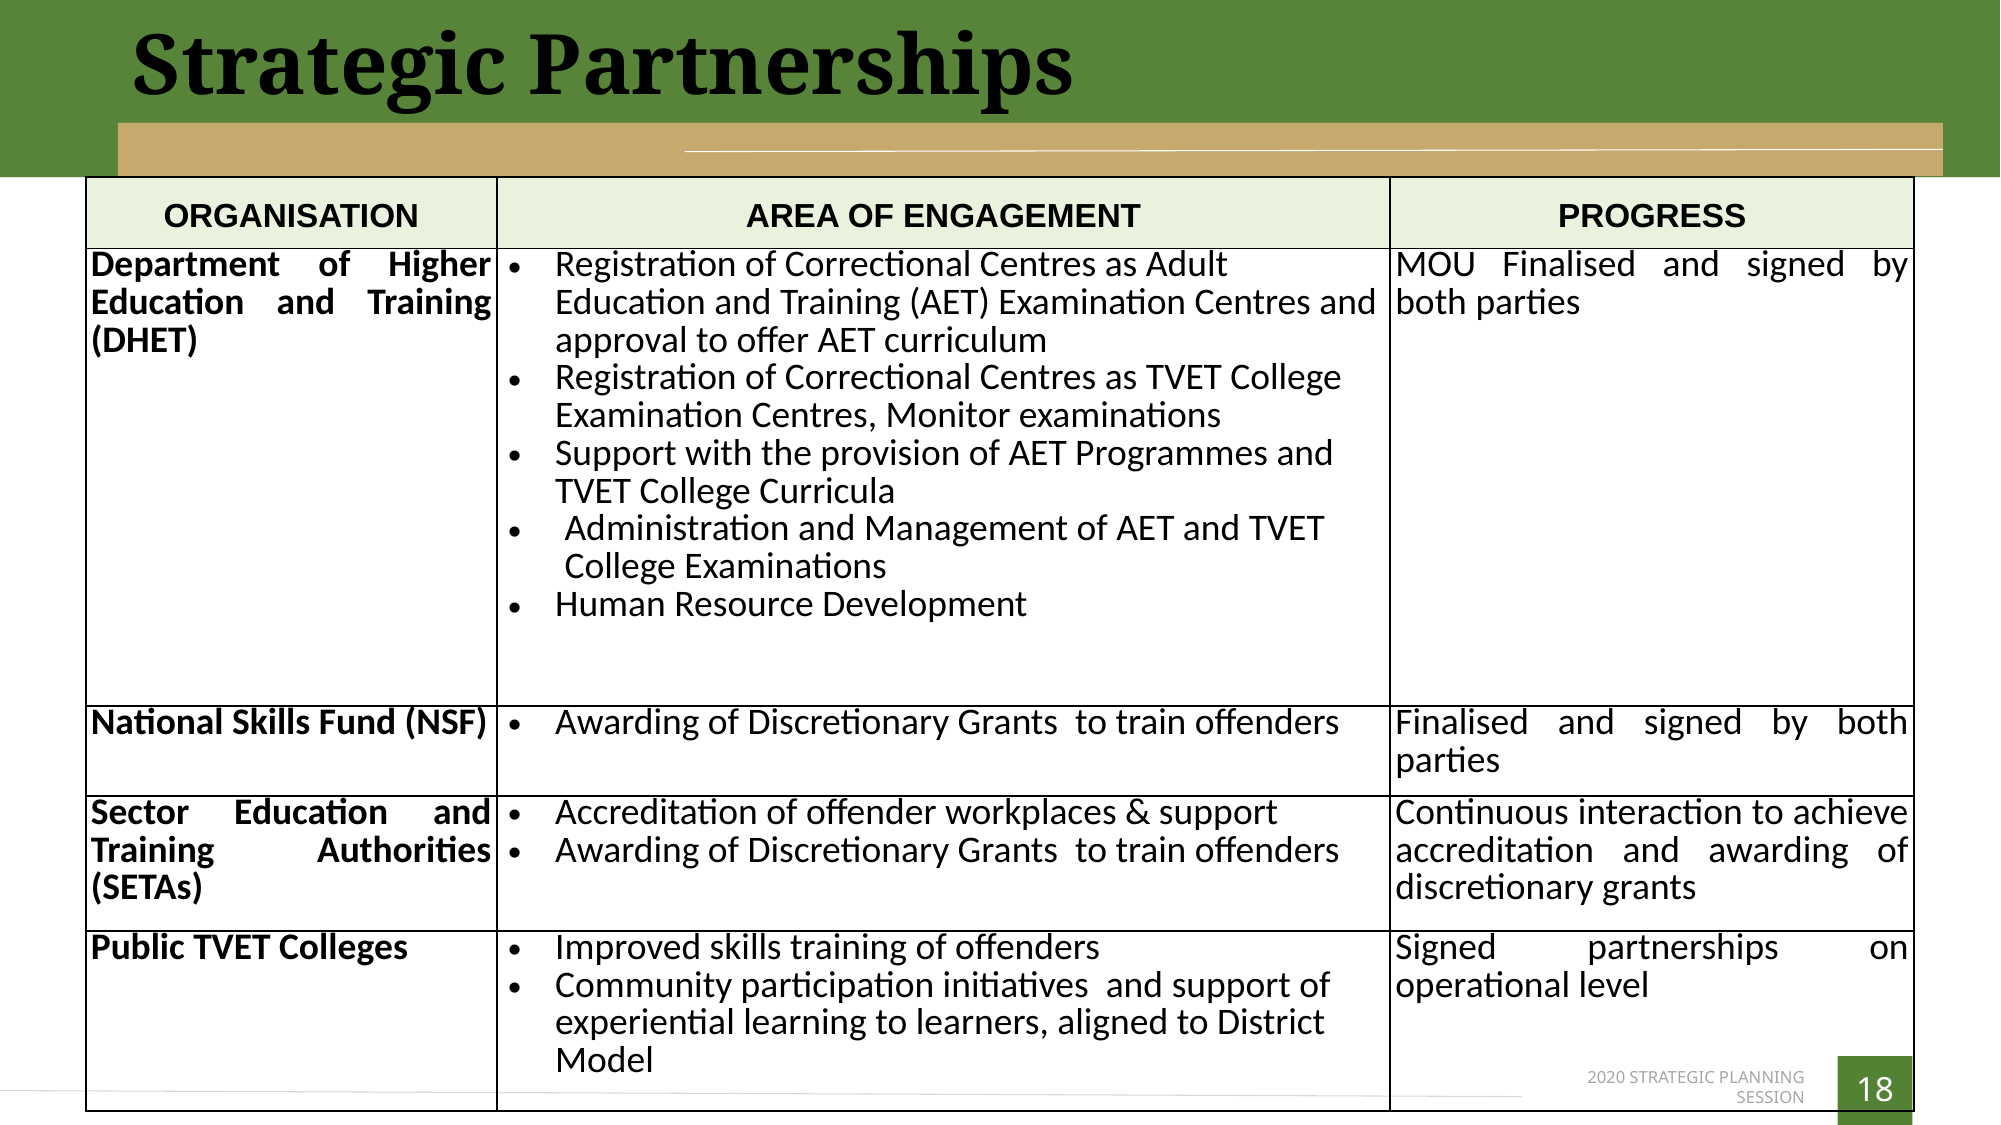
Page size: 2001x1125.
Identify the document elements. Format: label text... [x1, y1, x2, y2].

table_header ORGANISATION [87, 178, 496, 248]
table_cell Registration of Correctional Centres as Adult Education and Training (AET) Examination Centres and approval to offer AET curriculum Registration of Correctional Centres as TVET College Examination Centres, Monitor examinations Support with the provision of AET Programmes and TVET College Curricula Administration and Management of AET and TVET College Examinations Human Resource Development [498, 249, 1389, 705]
table_cell Continuous interaction to achieve accreditation and awarding of discretionary grants [1391, 797, 1913, 930]
text_box [117, 135, 1943, 176]
table_cell MOU Finalised and signed by both parties [1391, 249, 1913, 705]
table_cell Improved skills training of offenders Community participation initiatives and support of experiential learning to learners, aligned to District Model [498, 932, 1389, 1110]
table_cell Awarding of Discretionary Grants to train offenders [498, 707, 1389, 795]
text_box [1915, 135, 2000, 178]
table_cell Finalised and signed by both parties [1391, 707, 1913, 795]
text_box [0, 0, 117, 178]
table_cell Sector Education and Training Authorities (SETAs) [87, 797, 496, 930]
table_cell Signed partnerships on operational level [1391, 932, 1913, 1110]
table_cell Public TVET Colleges [87, 932, 496, 1110]
table_cell National Skills Fund (NSF) [87, 707, 496, 795]
text_box Strategic Partnerships [117, 0, 2000, 135]
table_header PROGRESS [1391, 178, 1913, 248]
table_header AREA OF ENGAGEMENT [498, 178, 1389, 248]
table_cell Accreditation of offender workplaces & support Awarding of Discretionary Grants to train offenders [498, 797, 1389, 930]
table_cell Department of Higher Education and Training (DHET) [87, 249, 496, 705]
